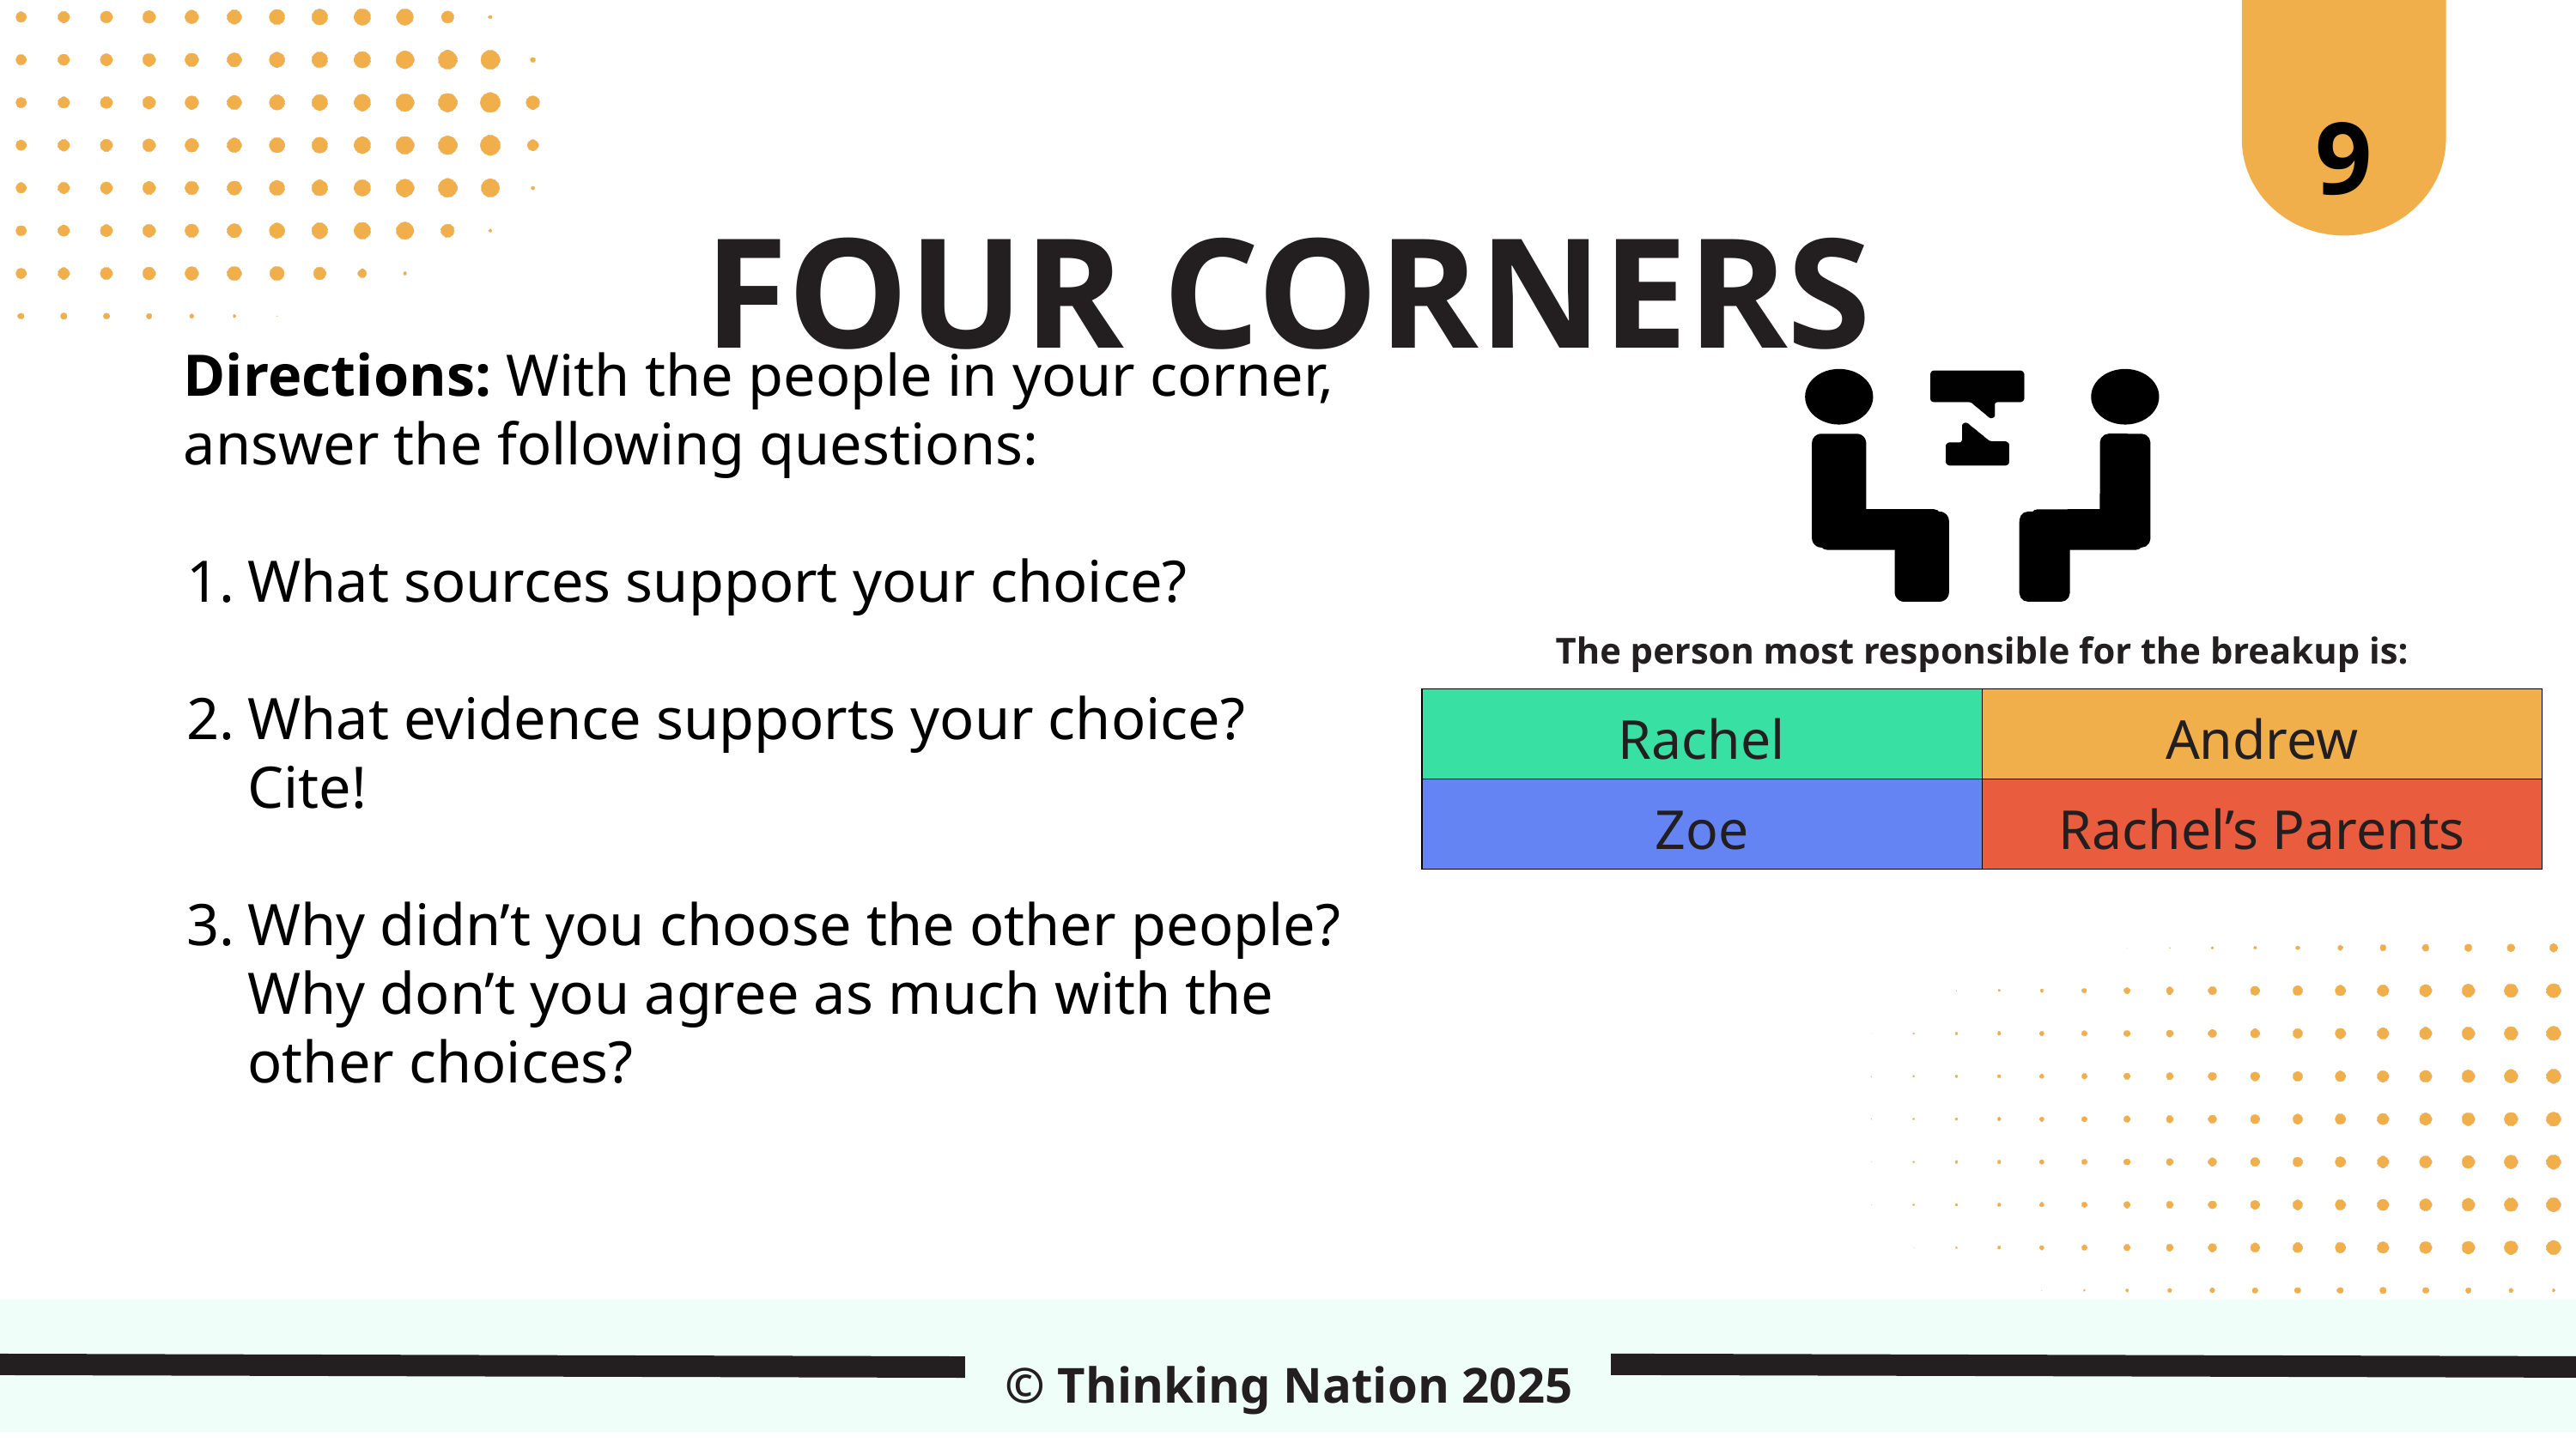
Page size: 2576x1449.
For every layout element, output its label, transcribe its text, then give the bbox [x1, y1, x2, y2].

table_header Rachel [1423, 689, 1982, 779]
text_box FOUR CORNERS [359, 123, 2216, 379]
table_header Andrew [1983, 689, 2542, 779]
text_box [1828, 943, 2576, 1294]
table_cell Rachel’s Parents [1983, 779, 2542, 869]
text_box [2233, 0, 2455, 236]
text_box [1805, 351, 2159, 602]
table_cell Zoe [1423, 779, 1982, 869]
text_box [0, 0, 540, 319]
text_box Directions: With the people in your corner, answer the following questions: What sources support your choice? What evidence supports your choice? Cite! Why didn’t you choose the other people? Why don’t you agree as much with the other choices? [170, 326, 1386, 1235]
text_box The person most responsible for the breakup is: [1386, 628, 2576, 715]
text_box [0, 1299, 2576, 1433]
